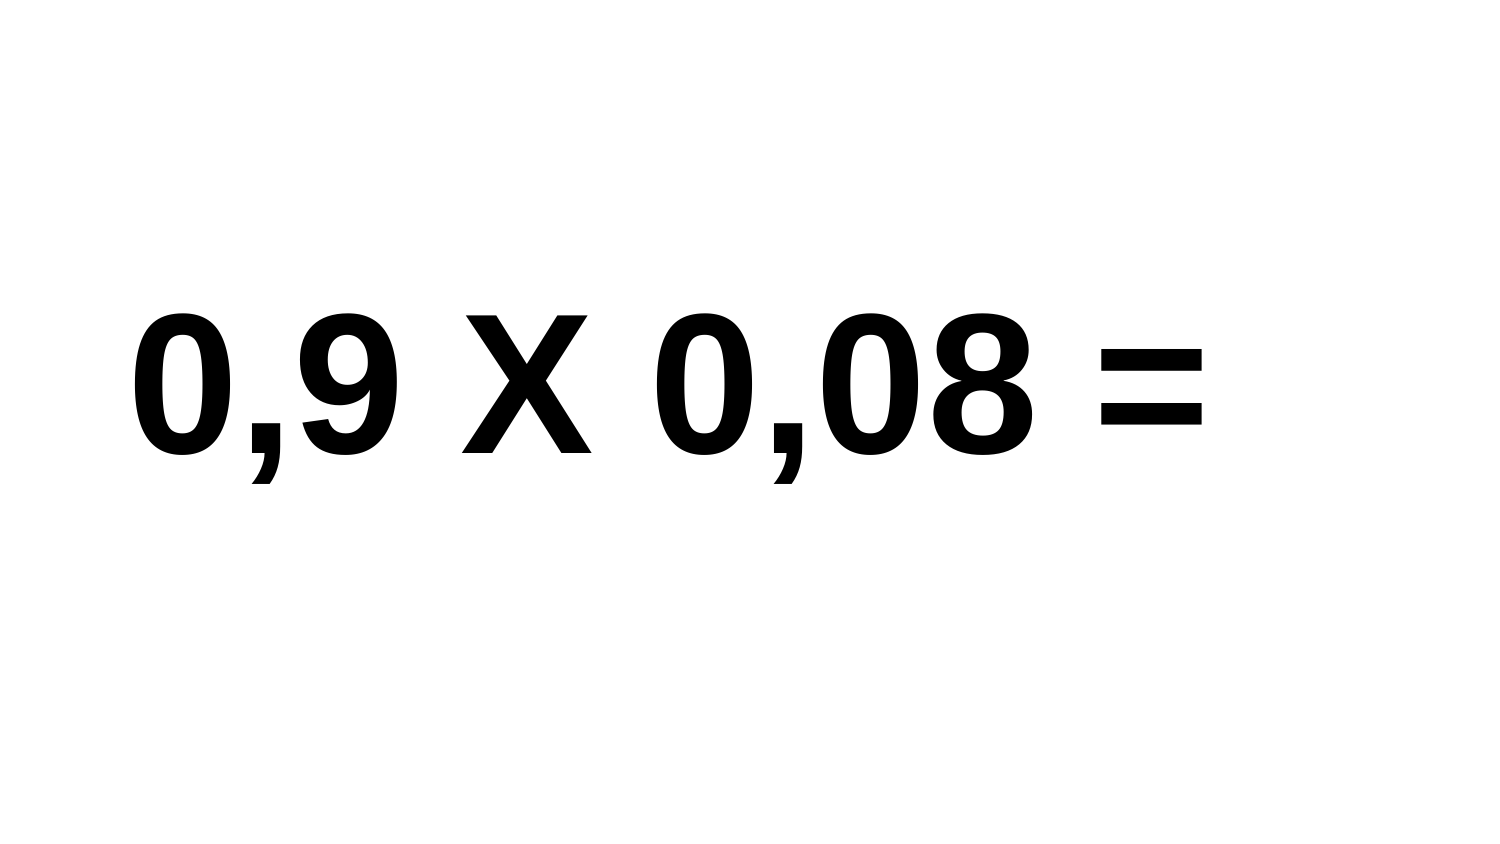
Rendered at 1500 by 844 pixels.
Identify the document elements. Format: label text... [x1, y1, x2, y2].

text_box 0,9 X 0,08 = [112, 318, 1388, 509]
